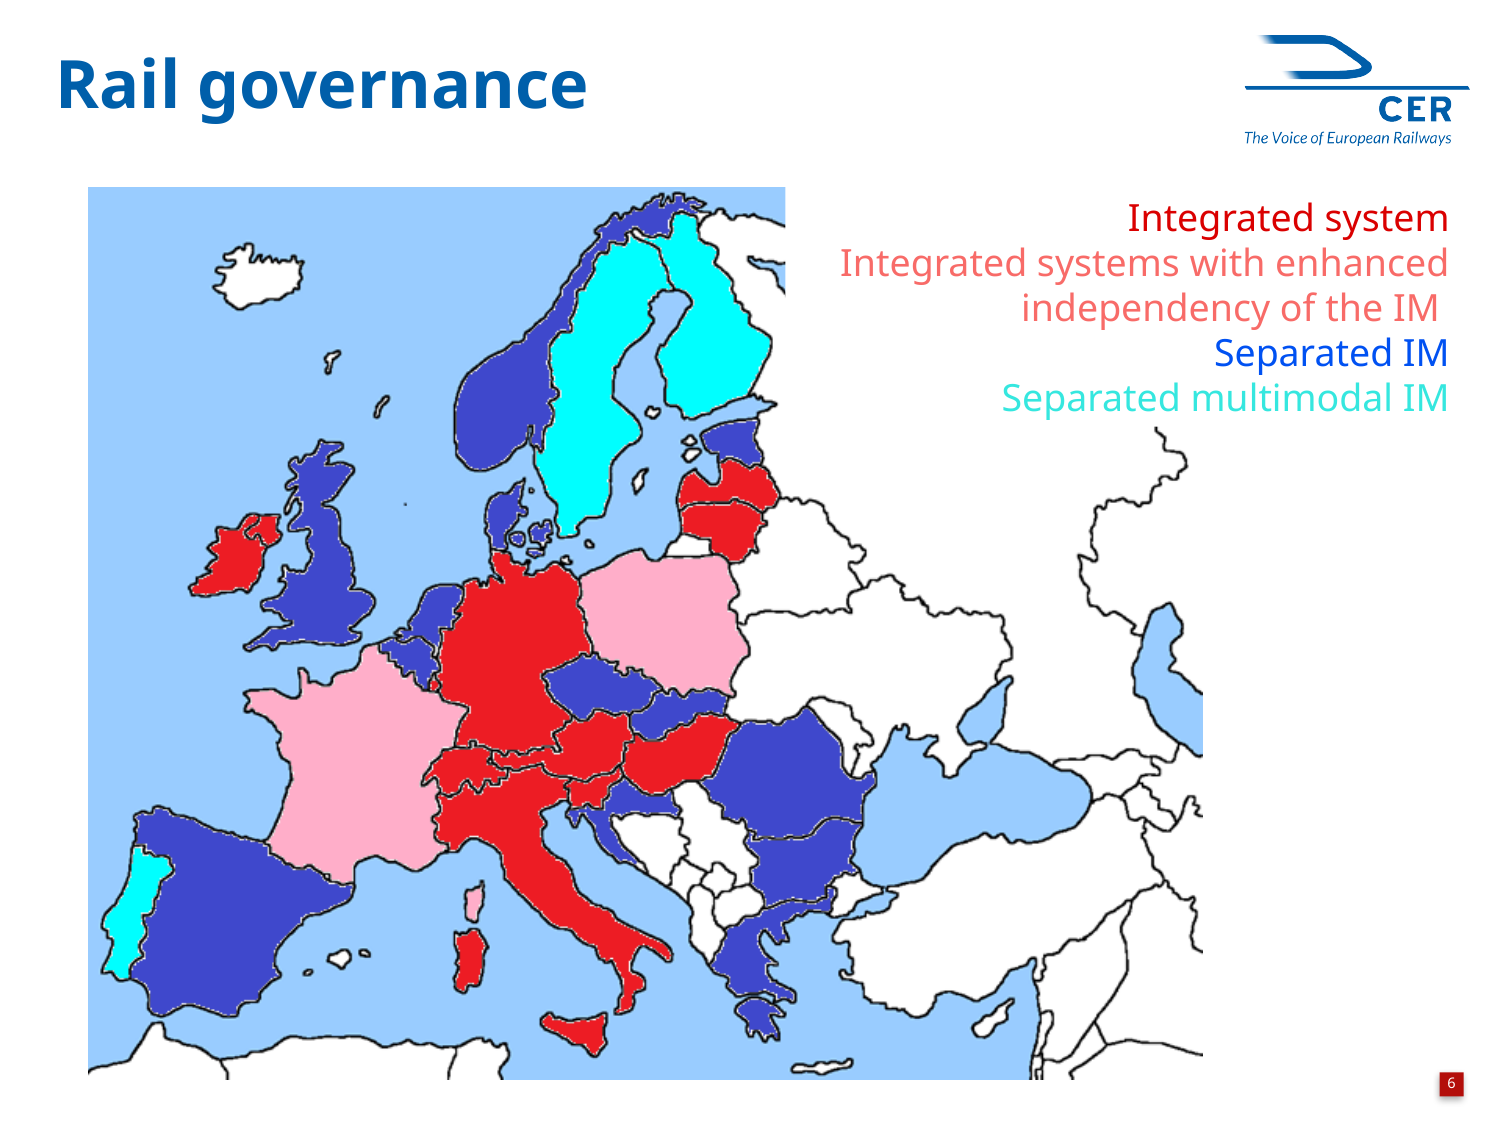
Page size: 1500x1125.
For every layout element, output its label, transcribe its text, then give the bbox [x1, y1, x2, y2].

text_box Integrated system Integrated systems with enhanced independency of the IM Separated IM Separated multimodal IM [1205, 187, 1465, 427]
picture [1244, 35, 1470, 146]
list Rail governance [40, 34, 1178, 281]
picture [88, 186, 1203, 1080]
